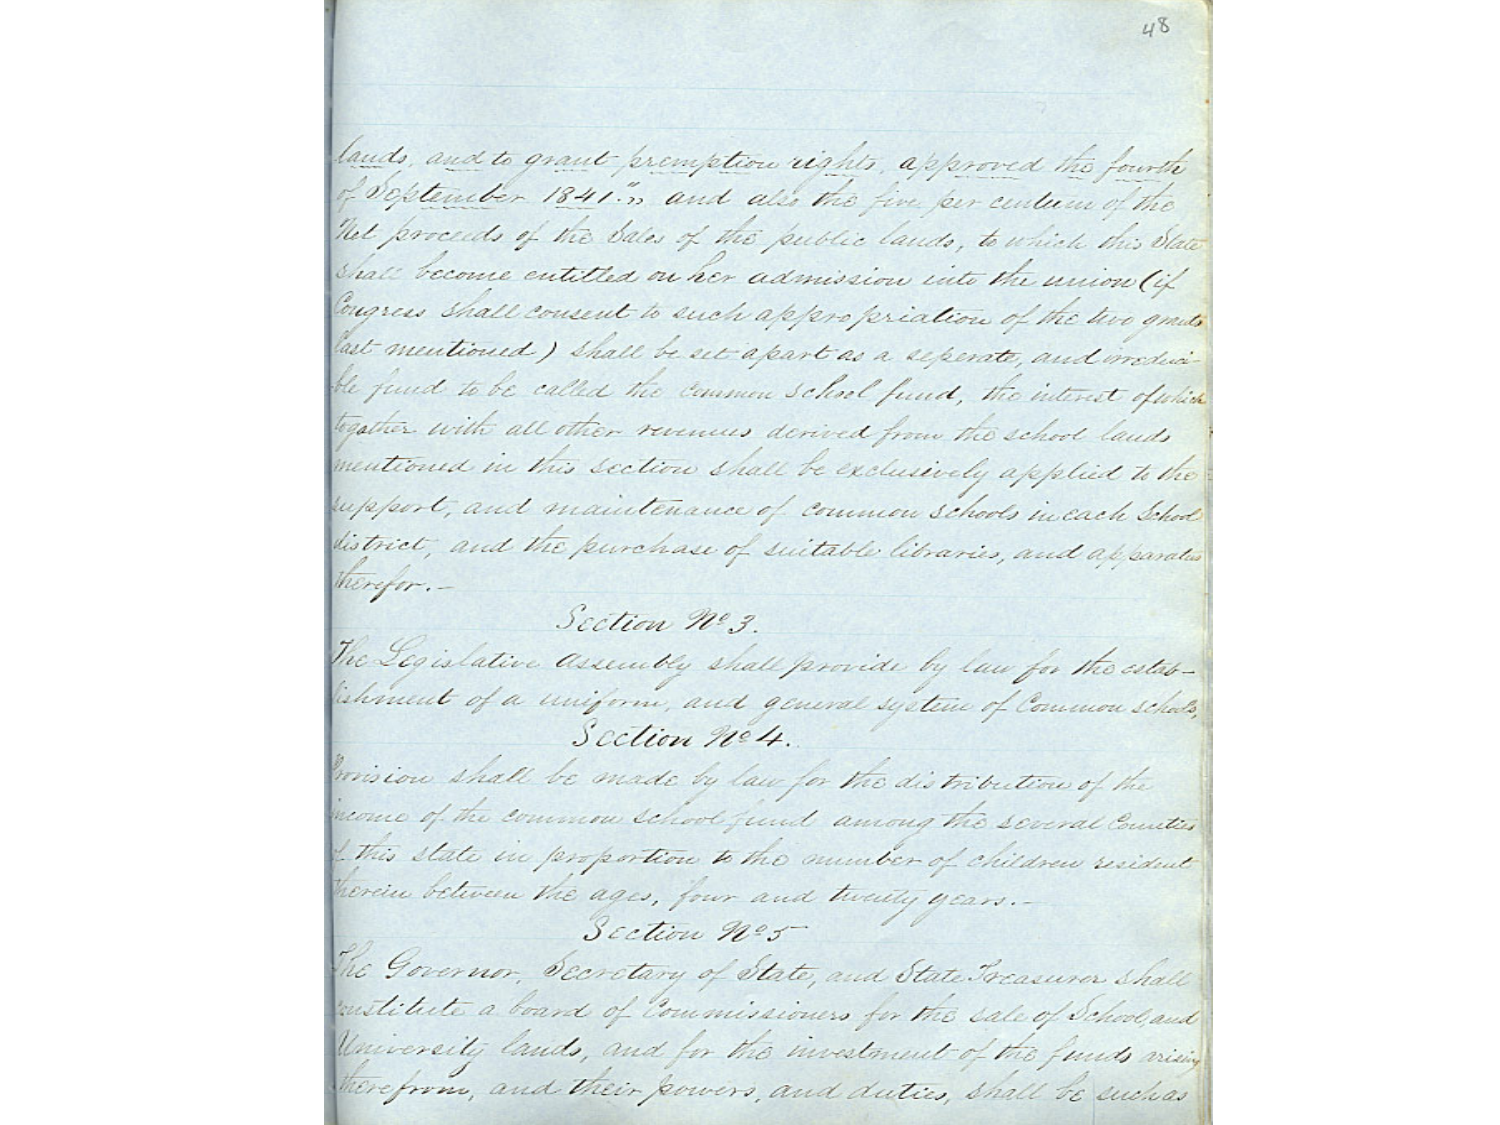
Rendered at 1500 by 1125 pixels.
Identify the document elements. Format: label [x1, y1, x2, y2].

list [324, 0, 1213, 1125]
